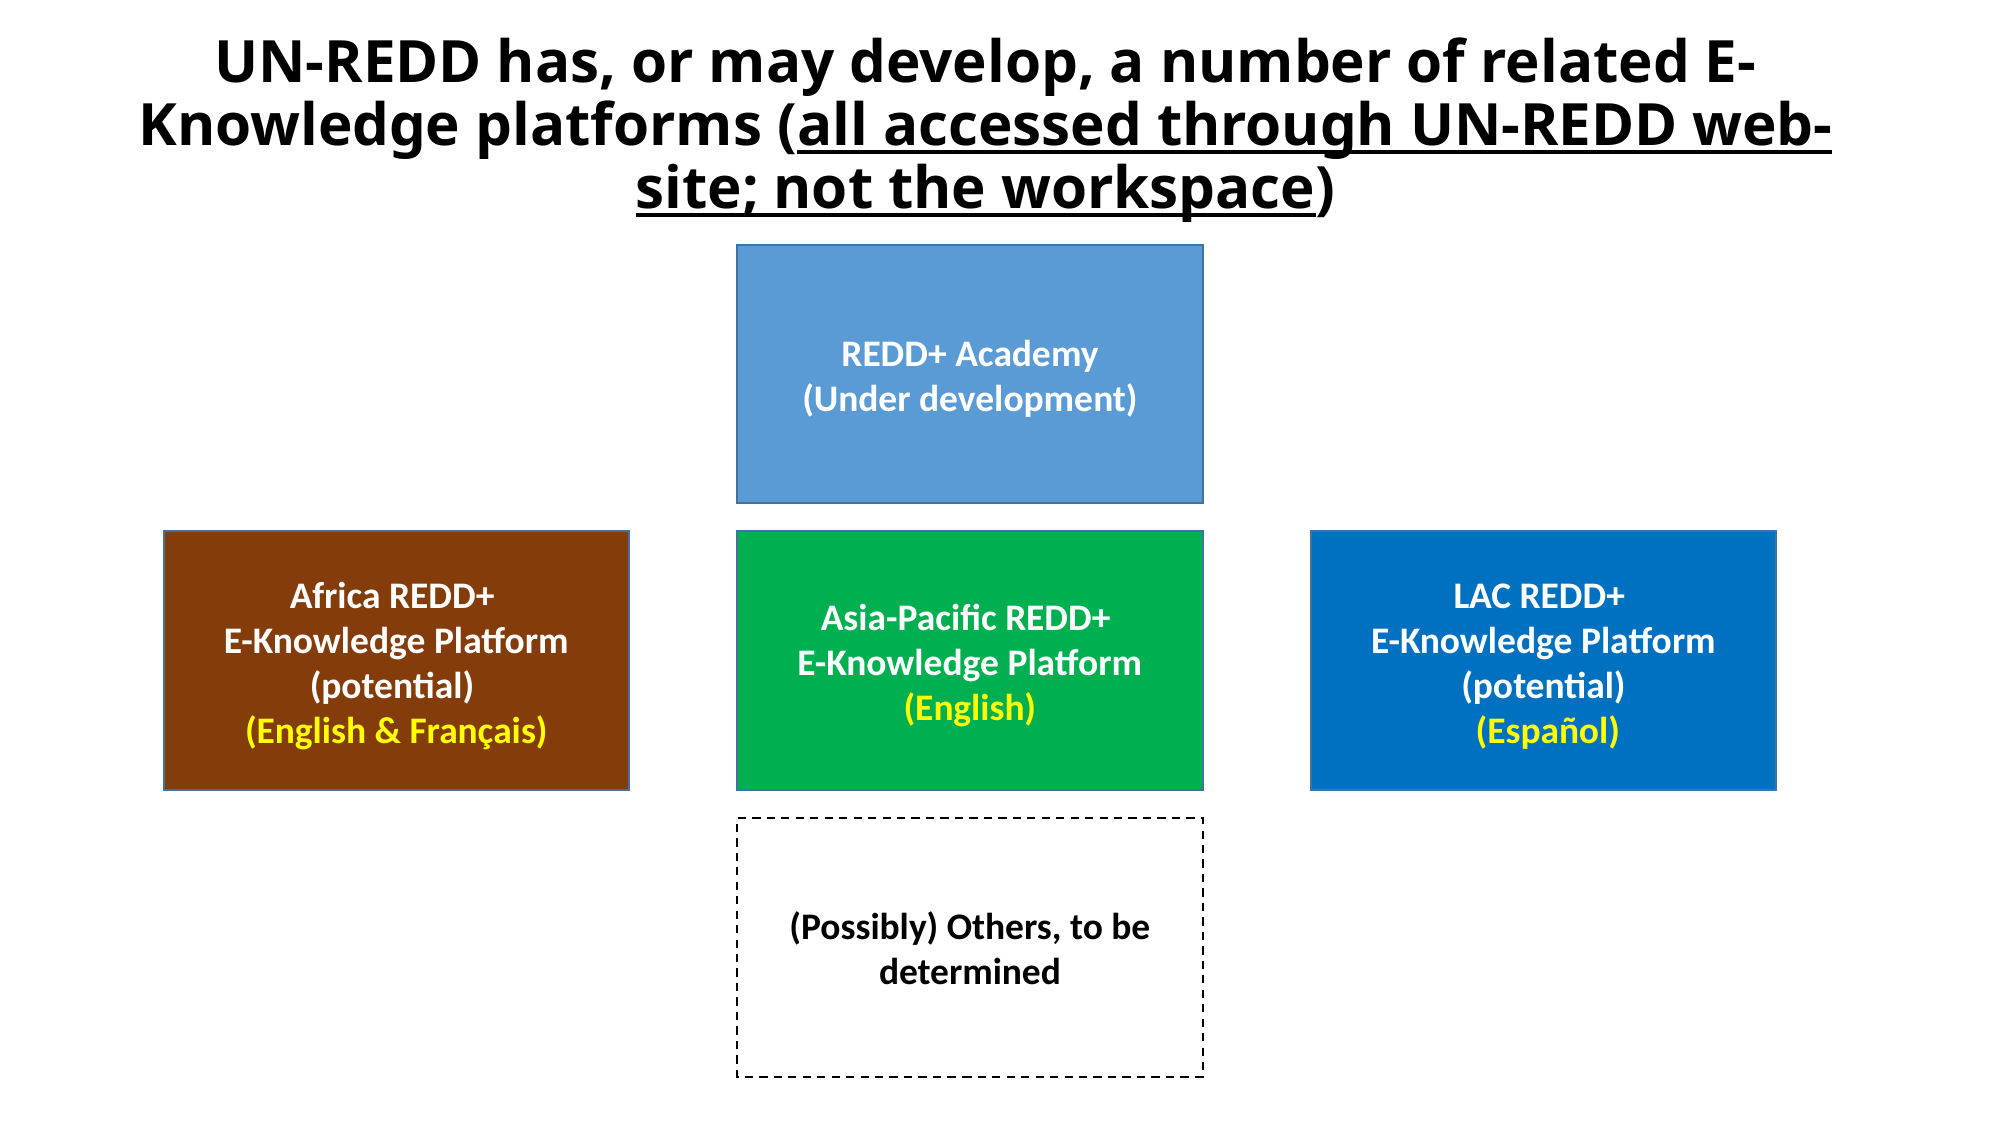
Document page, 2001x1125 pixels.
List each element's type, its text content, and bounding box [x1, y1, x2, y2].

text_box Africa REDD+ E-Knowledge Platform (potential) (English & Français) [163, 530, 630, 791]
text_box REDD+ Academy (Under development) [736, 244, 1204, 504]
title UN-REDD has, or may develop, a number of related E-Knowledge platforms (all accessed through UN-REDD web-site; not the workspace) [86, 63, 1885, 190]
text_box (Possibly) Others, to be determined [736, 817, 1204, 1078]
text_box LAC REDD+ E-Knowledge Platform (potential) (Español) [1310, 530, 1777, 791]
text_box Asia-Pacific REDD+ E-Knowledge Platform (English) [736, 530, 1204, 791]
